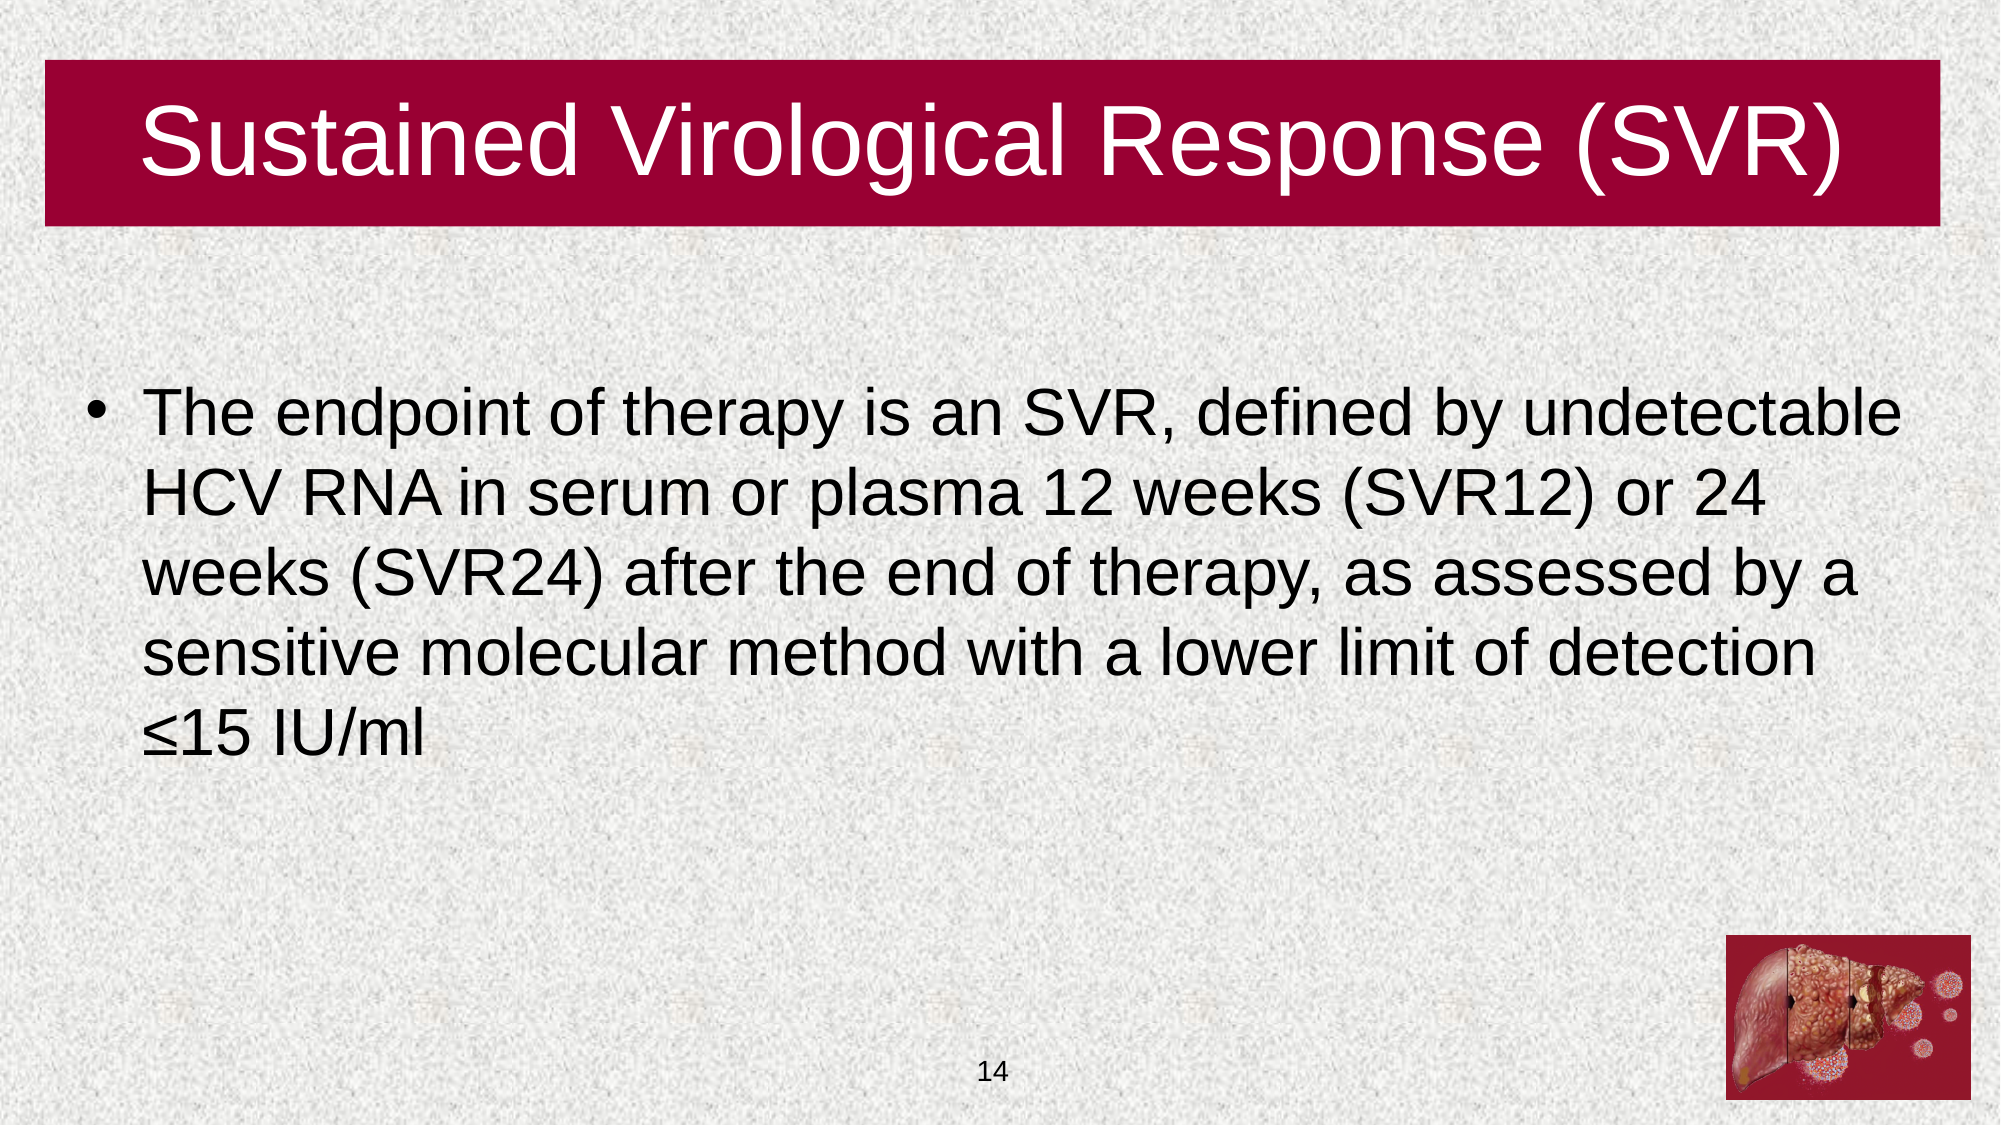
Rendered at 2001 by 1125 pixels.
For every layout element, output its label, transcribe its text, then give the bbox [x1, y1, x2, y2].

picture [0, 0, 2001, 1125]
text_box Sustained Virological Response (SVR) [45, 59, 1941, 227]
slide_number 14 [759, 1039, 1227, 1100]
list The endpoint of therapy is an SVR, defined by undetectable HCV RNA in serum or plasma 12 weeks (SVR12) or 24 weeks (SVR24) after the end of therapy, as assessed by a sensitive molecular method with a lower limit of detection ≤15 IU/ml [70, 360, 1920, 1012]
